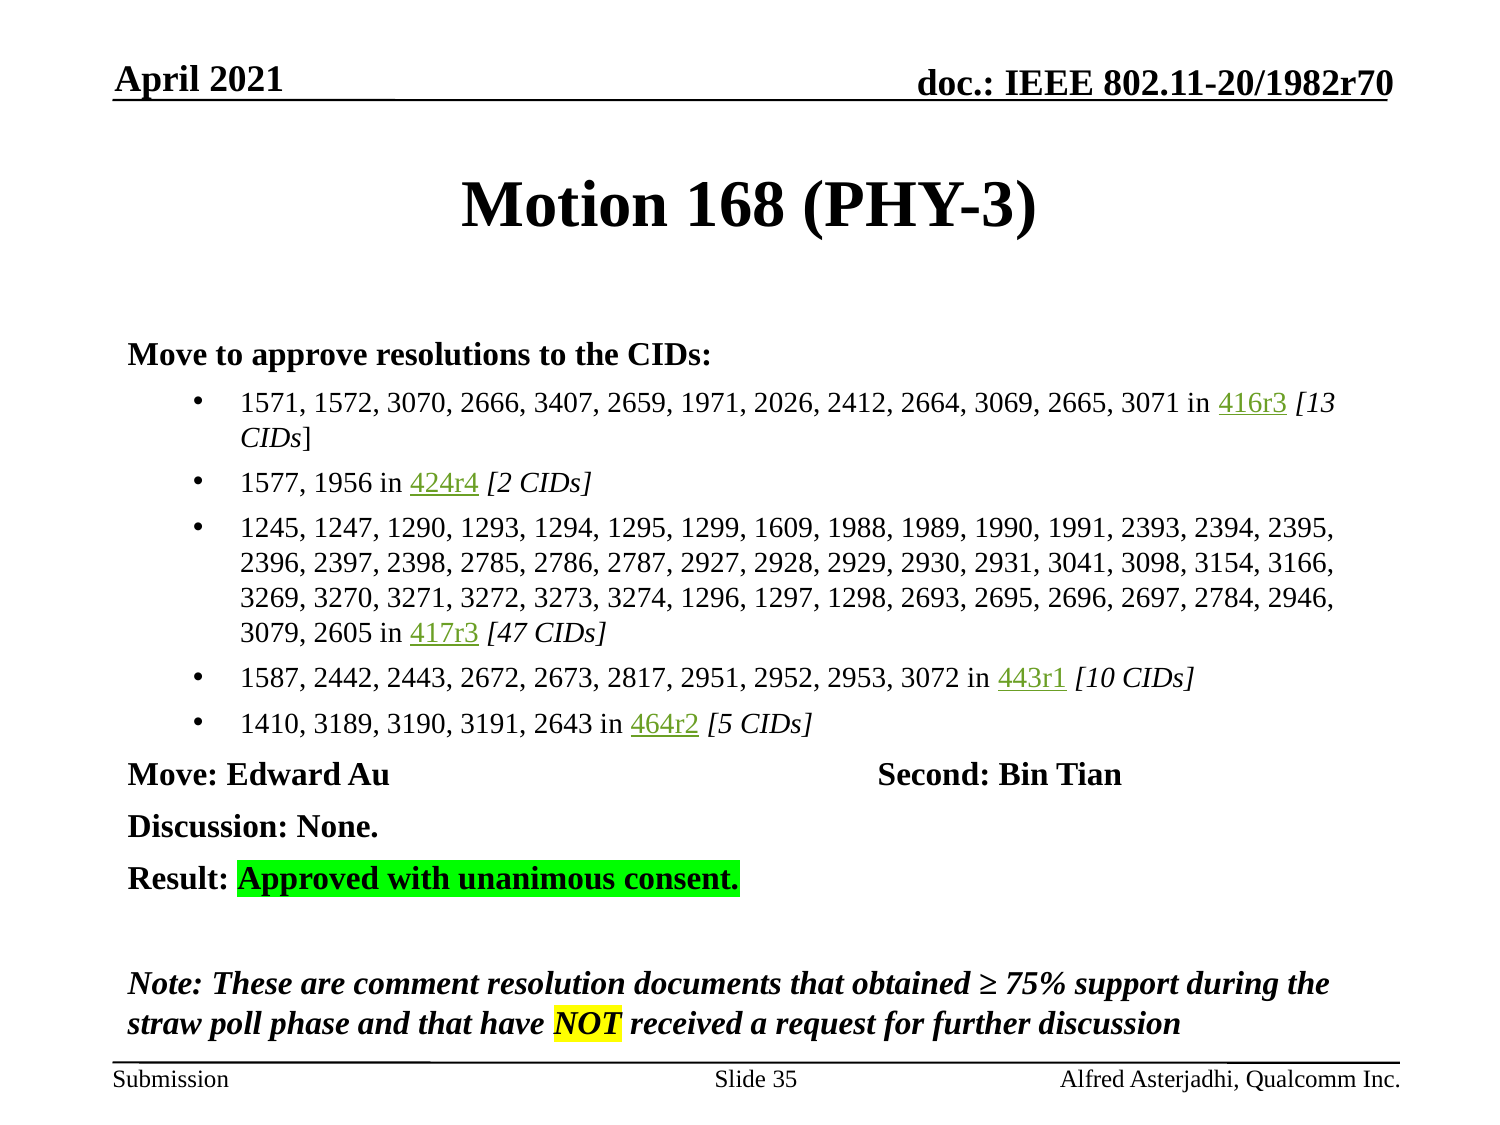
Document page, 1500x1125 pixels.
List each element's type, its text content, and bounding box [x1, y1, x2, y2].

list Move to approve resolutions to the CIDs: 1571, 1572, 3070, 2666, 3407, 2659, 1971, 2026, 2412, 2664, 3069, 2665, 3071 in 416r3 [13 CIDs] 1577, 1956 in 424r4 [2 CIDs] 1245, 1247, 1290, 1293, 1294, 1295, 1299, 1609, 1988, 1989, 1990, 1991, 2393, 2394, 2395, 2396, 2397, 2398, 2785, 2786, 2787, 2927, 2928, 2929, 2930, 2931, 3041, 3098, 3154, 3166, 3269, 3270, 3271, 3272, 3273, 3274, 1296, 1297, 1298, 2693, 2695, 2696, 2697, 2784, 2946, 3079, 2605 in 417r3 [47 CIDs] 1587, 2442, 2443, 2672, 2673, 2817, 2951, 2952, 2953, 3072 in 443r1 [10 CIDs] 1410, 3189, 3190, 3191, 2643 in 464r2 [5 CIDs] Move: Edward Au Second: Bin Tian Discussion: None. Result: Approved with unanimous consent. Note: These are comment resolution documents that obtained ≥ 75% support during the straw poll phase and that have NOT received a request for further discussion [112, 324, 1388, 1000]
slide_number Slide 35 [712, 1061, 800, 1123]
title Motion 168 (PHY-3) [112, 112, 1388, 288]
footer Alfred Asterjadhi, Qualcomm Inc. [878, 1061, 1402, 1093]
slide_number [114, 54, 423, 100]
